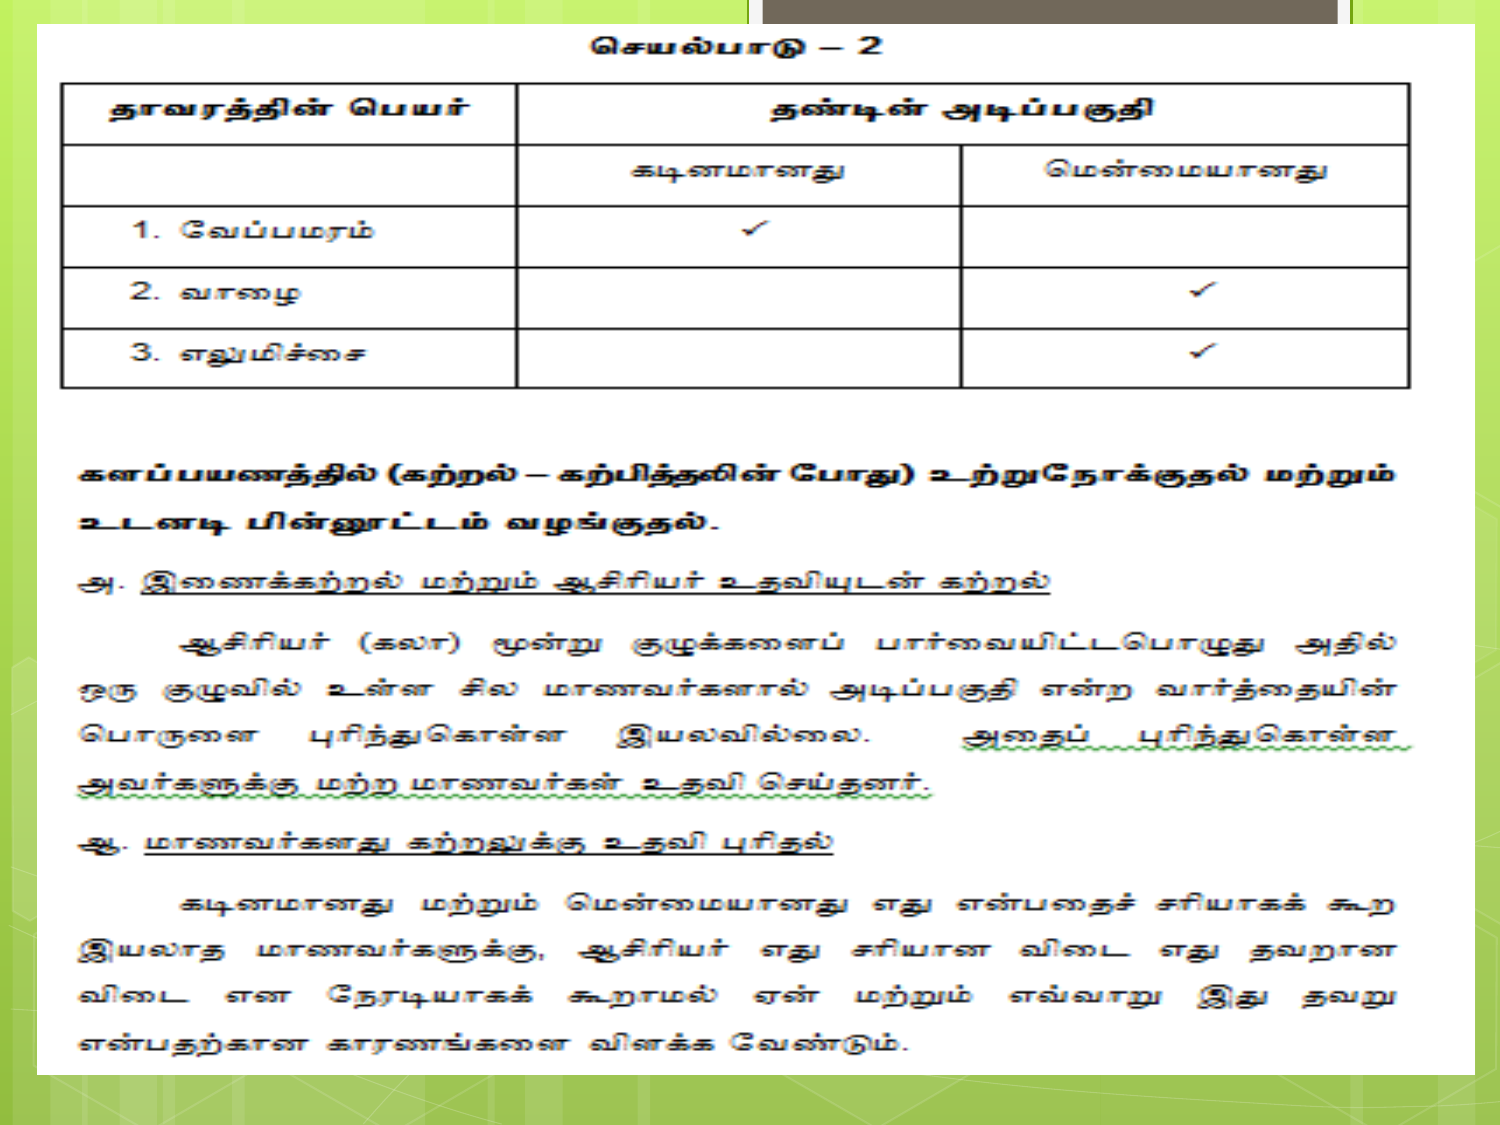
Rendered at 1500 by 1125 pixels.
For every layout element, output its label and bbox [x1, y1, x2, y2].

picture [37, 24, 1476, 1076]
